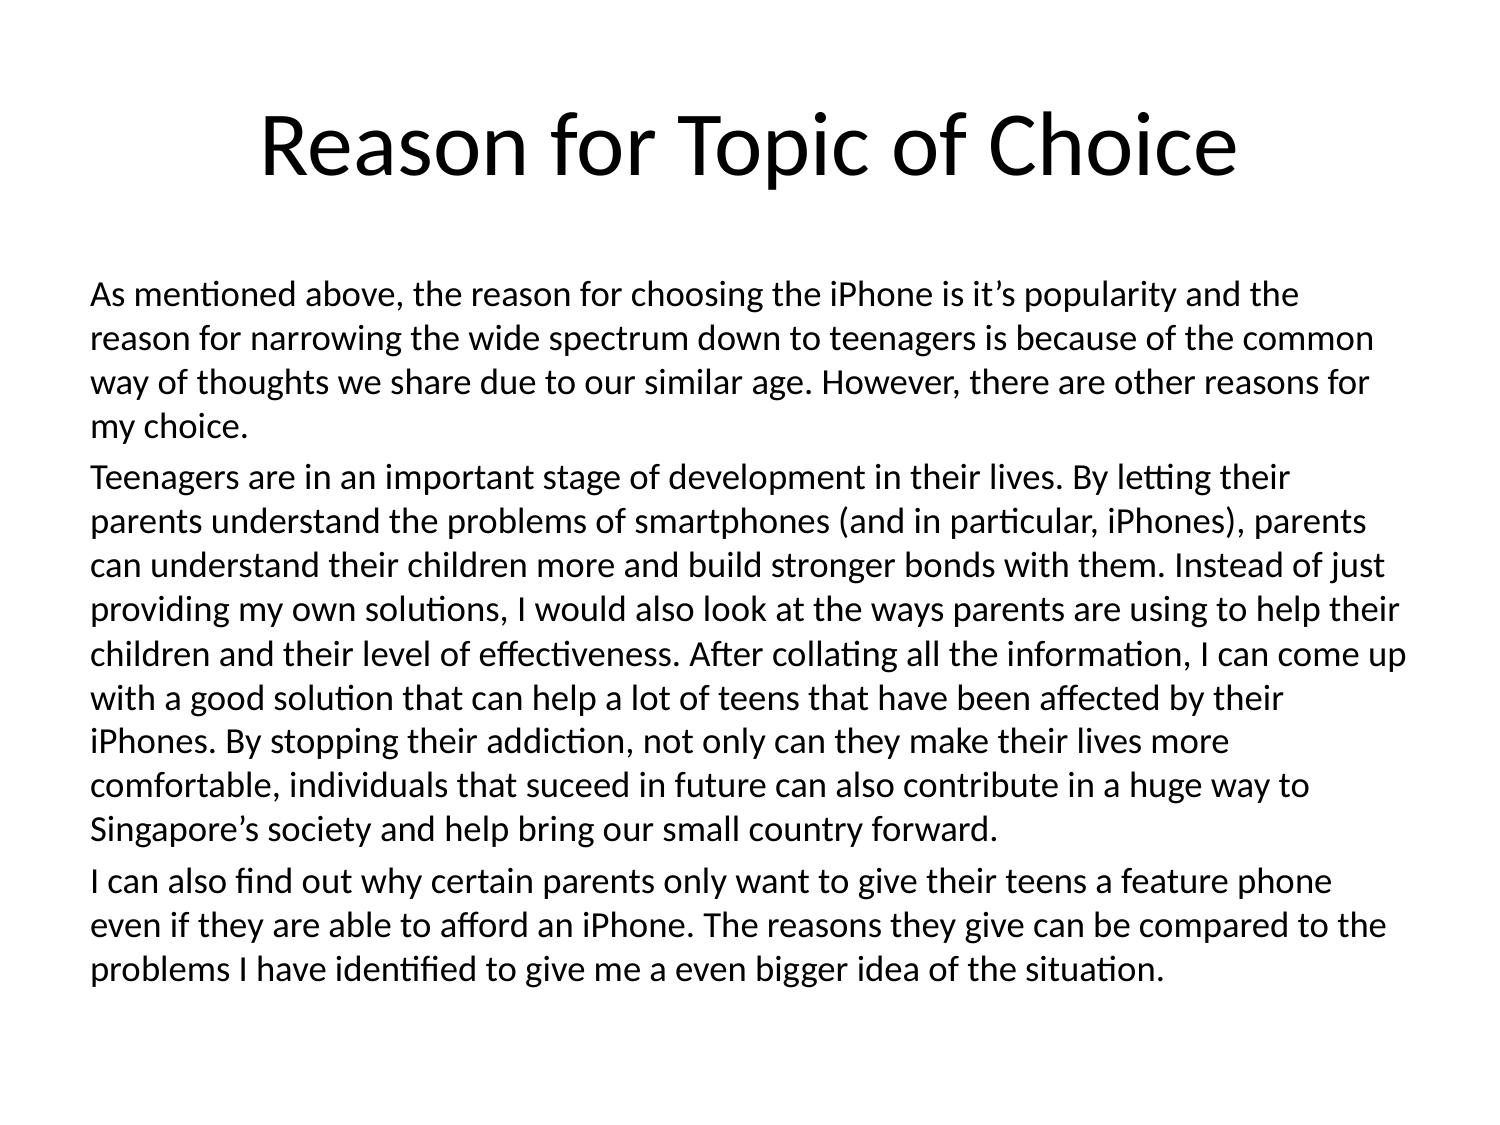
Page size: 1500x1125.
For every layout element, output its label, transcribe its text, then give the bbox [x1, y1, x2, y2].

title Reason for Topic of Choice [75, 45, 1425, 233]
list As mentioned above, the reason for choosing the iPhone is it’s popularity and the reason for narrowing the wide spectrum down to teenagers is because of the common way of thoughts we share due to our similar age. However, there are other reasons for my choice. Teenagers are in an important stage of development in their lives. By letting their parents understand the problems of smartphones (and in particular, iPhones), parents can understand their children more and build stronger bonds with them. Instead of just providing my own solutions, I would also look at the ways parents are using to help their children and their level of effectiveness. After collating all the information, I can come up with a good solution that can help a lot of teens that have been affected by their iPhones. By stopping their addiction, not only can they make their lives more comfortable, individuals that suceed in future can also contribute in a huge way to Singapore’s society and help bring our small country forward. I can also find out why certain parents only want to give their teens a feature phone even if they are able to afford an iPhone. The reasons they give can be compared to the problems I have identified to give me a even bigger idea of the situation. [75, 262, 1425, 1005]
